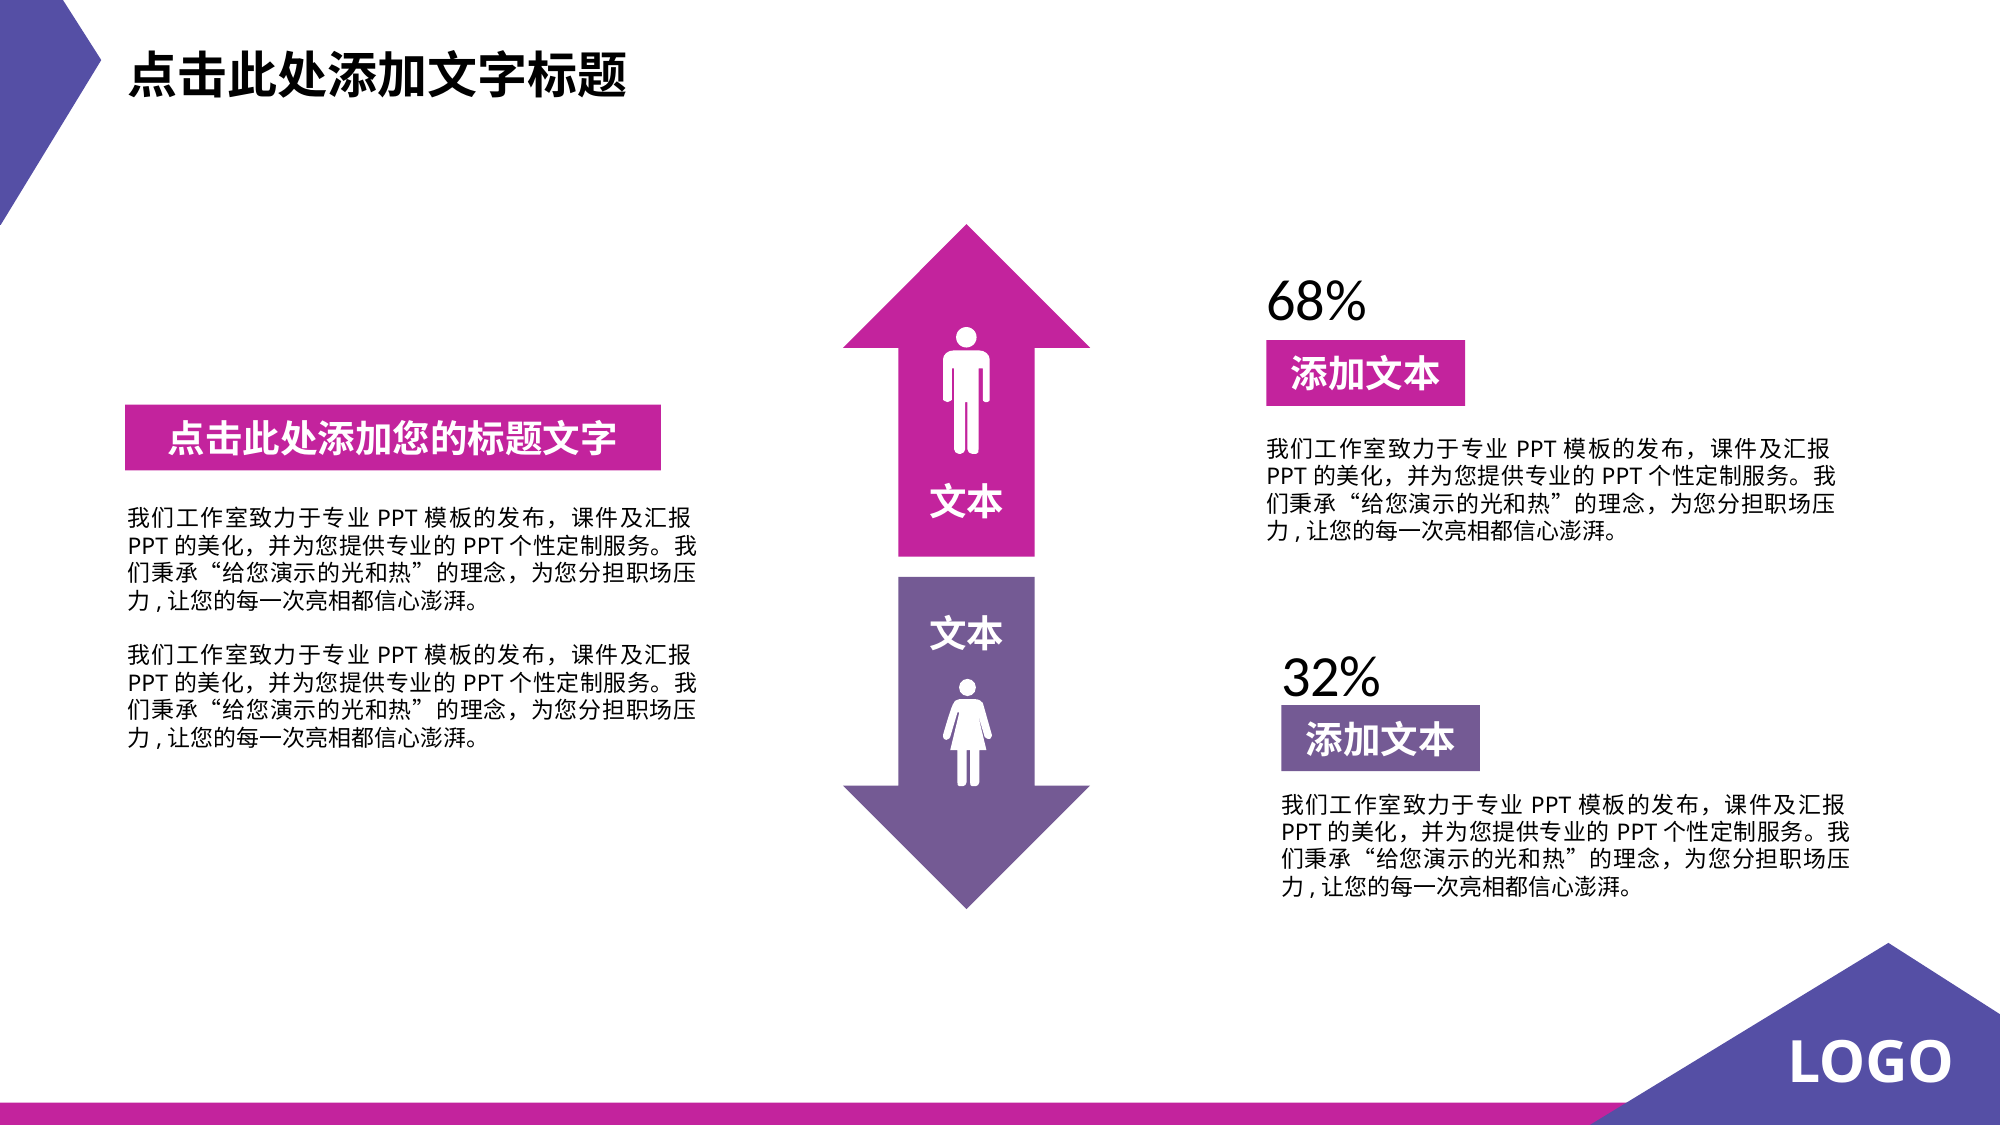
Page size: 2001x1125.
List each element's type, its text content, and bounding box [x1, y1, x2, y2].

text_box 68% [1251, 254, 1394, 339]
text_box 文本 [914, 470, 1037, 531]
text_box [840, 575, 1093, 911]
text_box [1562, 975, 2000, 1125]
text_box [0, 76, 160, 160]
text_box 添加文本 [1265, 339, 1466, 407]
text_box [942, 678, 992, 787]
text_box 我们工作室致力于专业PPT模板的发布，课件及汇报PPT的美化，并为您提供专业的PPT个性定制服务。我们秉承“给您演示的光和热”的理念，为您分担职场压力,让您的每一次亮相都信心澎湃。 [112, 496, 713, 622]
text_box 添加文本 [1280, 704, 1481, 772]
text_box 32% [1266, 630, 1408, 716]
text_box 我们工作室致力于专业PPT模板的发布，课件及汇报PPT的美化，并为您提供专业的PPT个性定制服务。我们秉承“给您演示的光和热”的理念，为您分担职场压力,让您的每一次亮相都信心澎湃。 [1266, 782, 1866, 908]
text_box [943, 327, 990, 454]
text_box 文本 [914, 602, 1037, 663]
text_box 点击此处添加您的标题文字 [124, 404, 662, 471]
text_box 我们工作室致力于专业PPT模板的发布，课件及汇报PPT的美化，并为您提供专业的PPT个性定制服务。我们秉承“给您演示的光和热”的理念，为您分担职场压力,让您的每一次亮相都信心澎湃。 [1251, 426, 1851, 552]
text_box [840, 222, 1093, 558]
text_box [0, 1102, 1562, 1125]
text_box 我们工作室致力于专业PPT模板的发布，课件及汇报PPT的美化，并为您提供专业的PPT个性定制服务。我们秉承“给您演示的光和热”的理念，为您分担职场压力,让您的每一次亮相都信心澎湃。 [112, 633, 713, 759]
text_box 点击此处添加文字标题 [112, 36, 670, 112]
